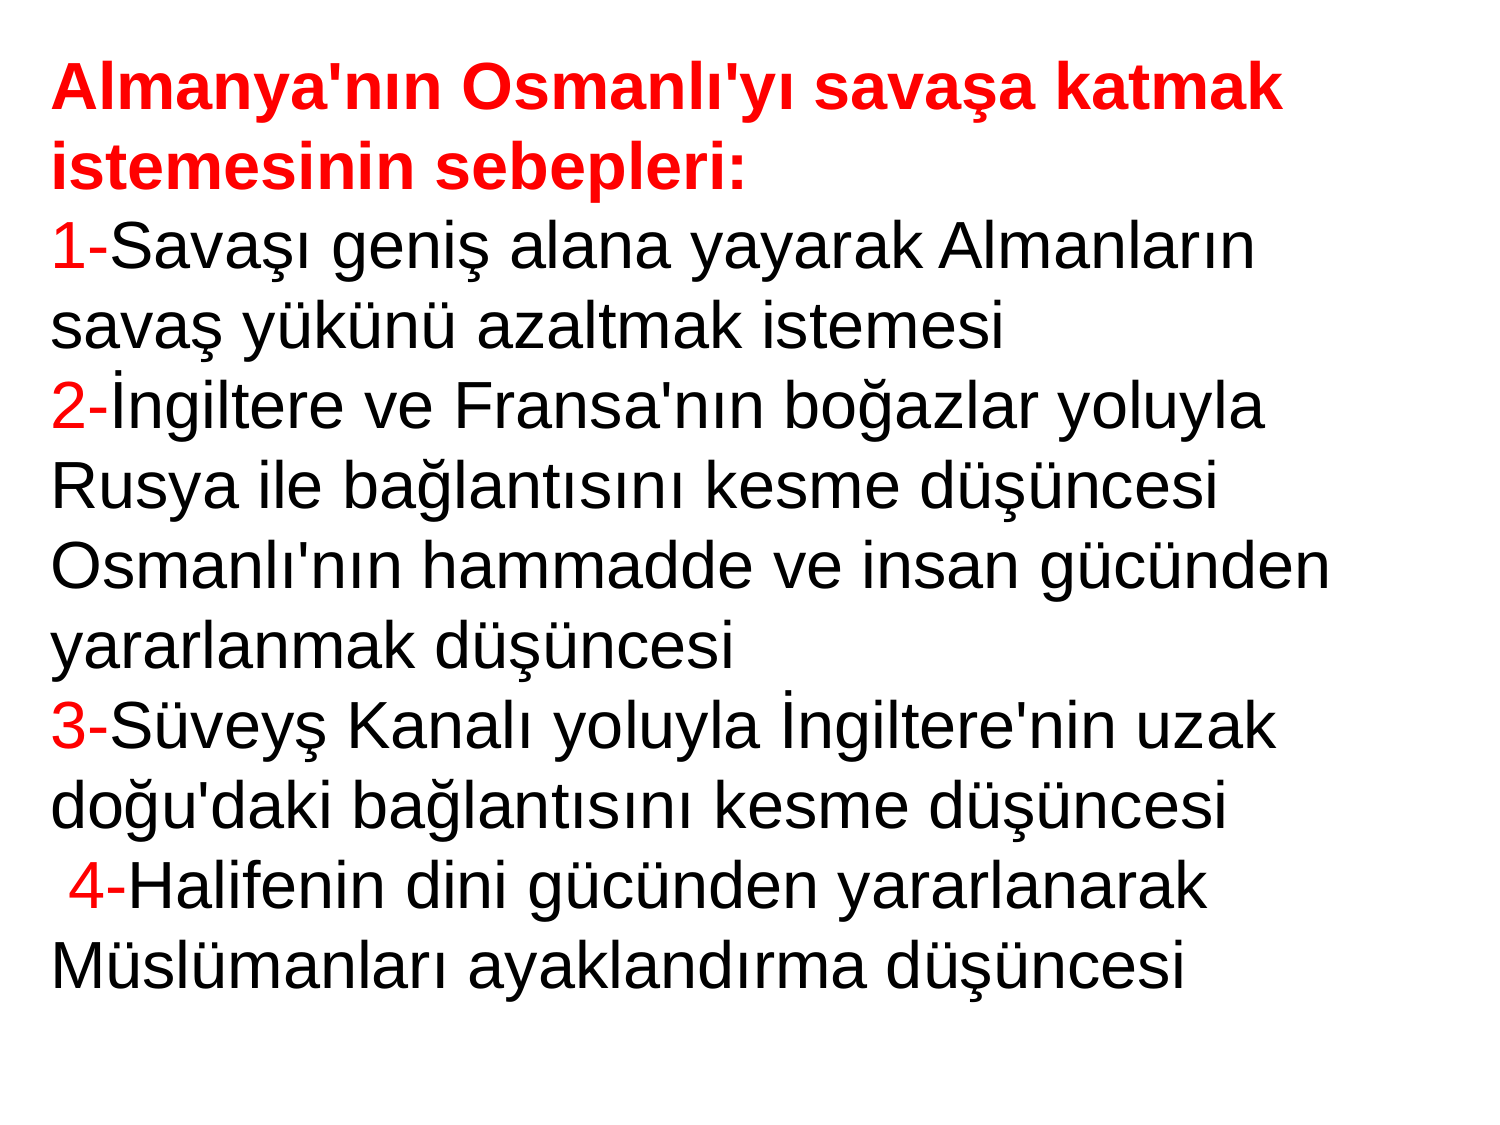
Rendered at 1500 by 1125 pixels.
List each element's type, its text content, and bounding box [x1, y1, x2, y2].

text_box Almanya'nın Osmanlı'yı savaşa katmak istemesinin sebepleri: 1-Savaşı geniş alana yayarak Almanların savaş yükünü azaltmak istemesi 2-İngiltere ve Fransa'nın boğazlar yoluyla Rusya ile bağlantısını kesme düşüncesi Osmanlı'nın hammadde ve insan gücünden yararlanmak düşüncesi 3-Süveyş Kanalı yoluyla İngiltere'nin uzak doğu'daki bağlantısını kesme düşüncesi 4-Halifenin dini gücünden yararlanarak Müslümanları ayaklandırma düşüncesi [35, 35, 1454, 1010]
